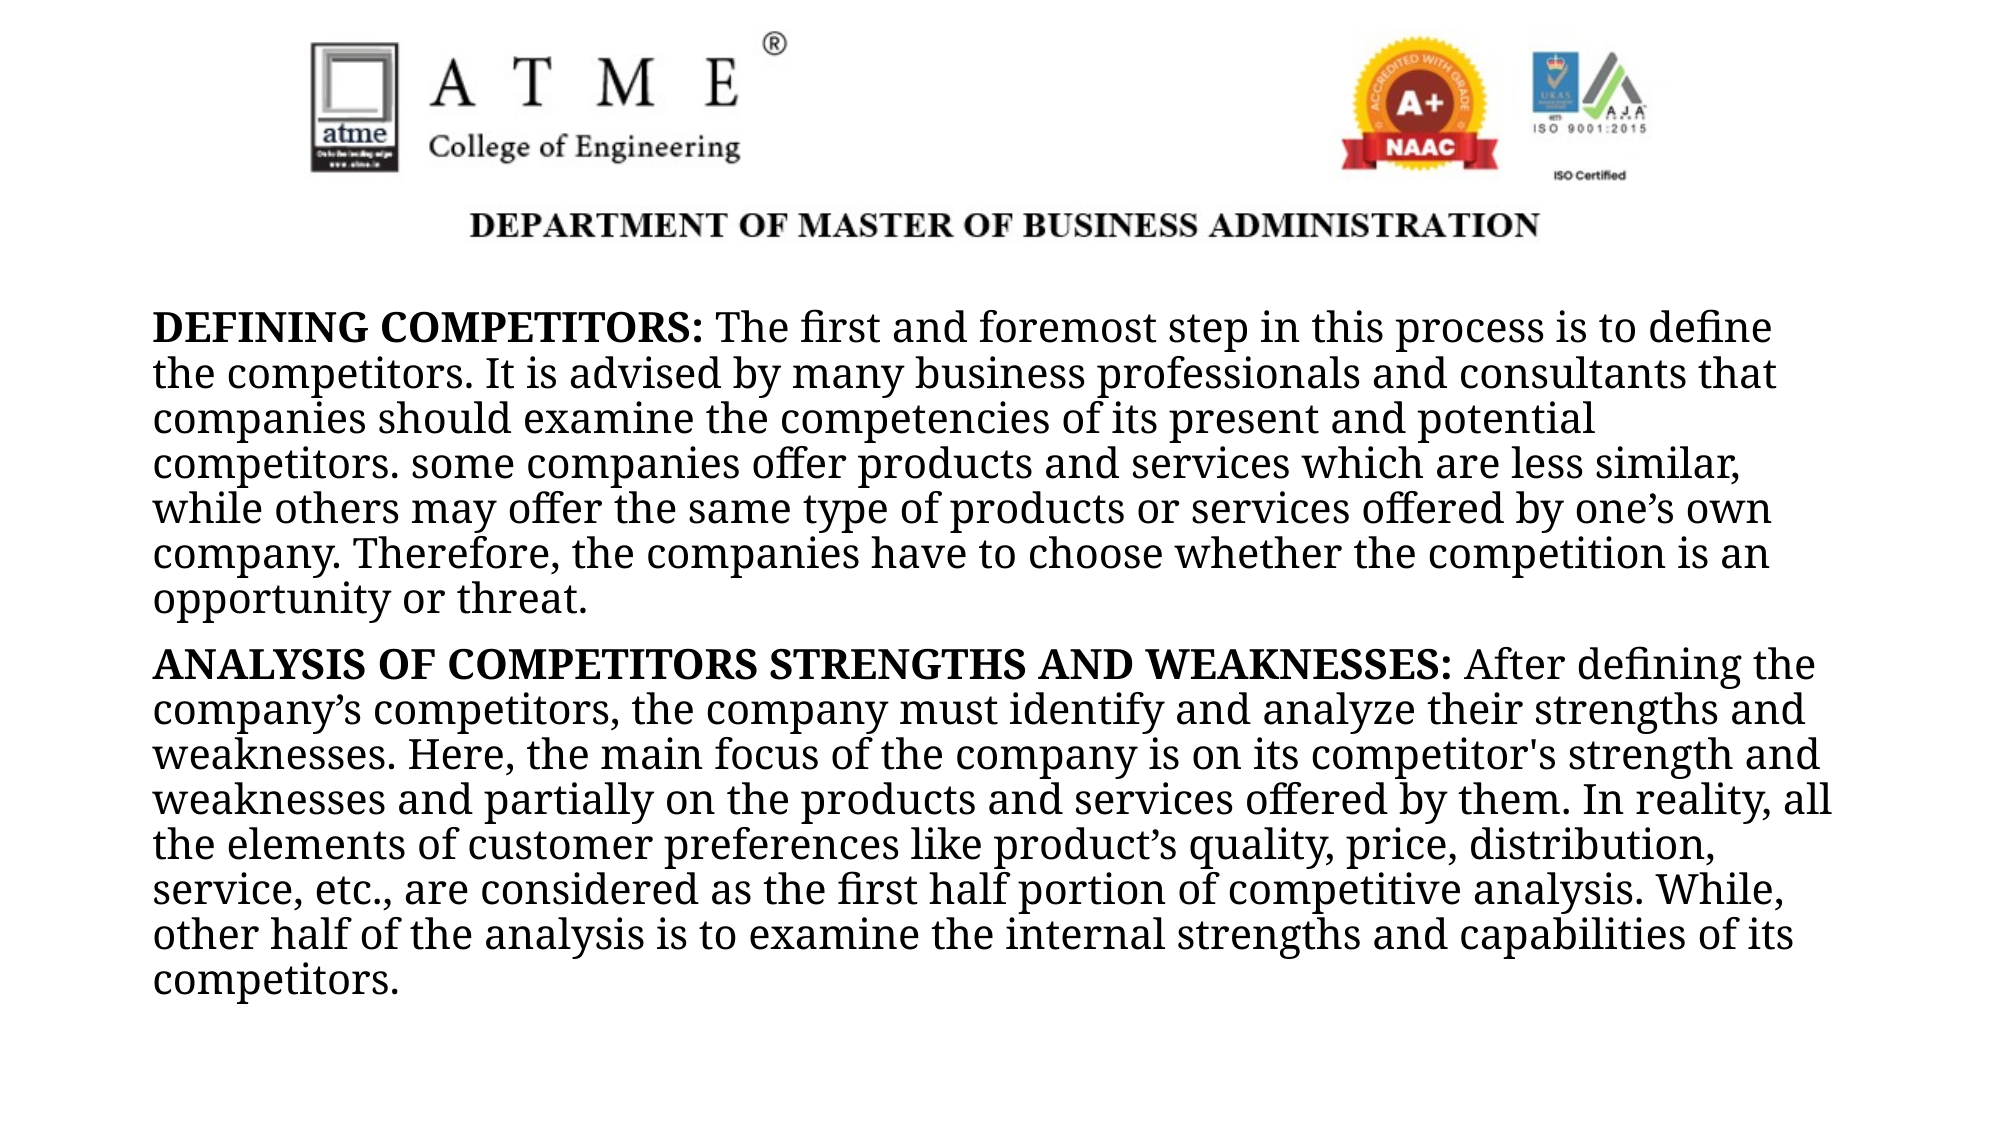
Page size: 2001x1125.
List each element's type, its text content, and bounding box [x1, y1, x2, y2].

picture [303, 30, 1697, 245]
list DEFINING COMPETITORS: The first and foremost step in this process is to define the competitors. It is advised by many business professionals and consultants that companies should examine the competencies of its present and potential competitors. some companies offer products and services which are less similar, while others may offer the same type of products or services offered by one’s own company. Therefore, the companies have to choose whether the competition is an opportunity or threat. ANALYSIS OF COMPETITORS STRENGTHS AND WEAKNESSES: After defining the company’s competitors, the company must identify and analyze their strengths and weaknesses. Here, the main focus of the company is on its competitor's strength and weaknesses and partially on the products and services offered by them. In reality, all the elements of customer preferences like product’s quality, price, distribution, service, etc., are considered as the first half portion of competitive analysis. While, other half of the analysis is to examine the internal strengths and capabilities of its competitors. [137, 299, 1863, 1014]
